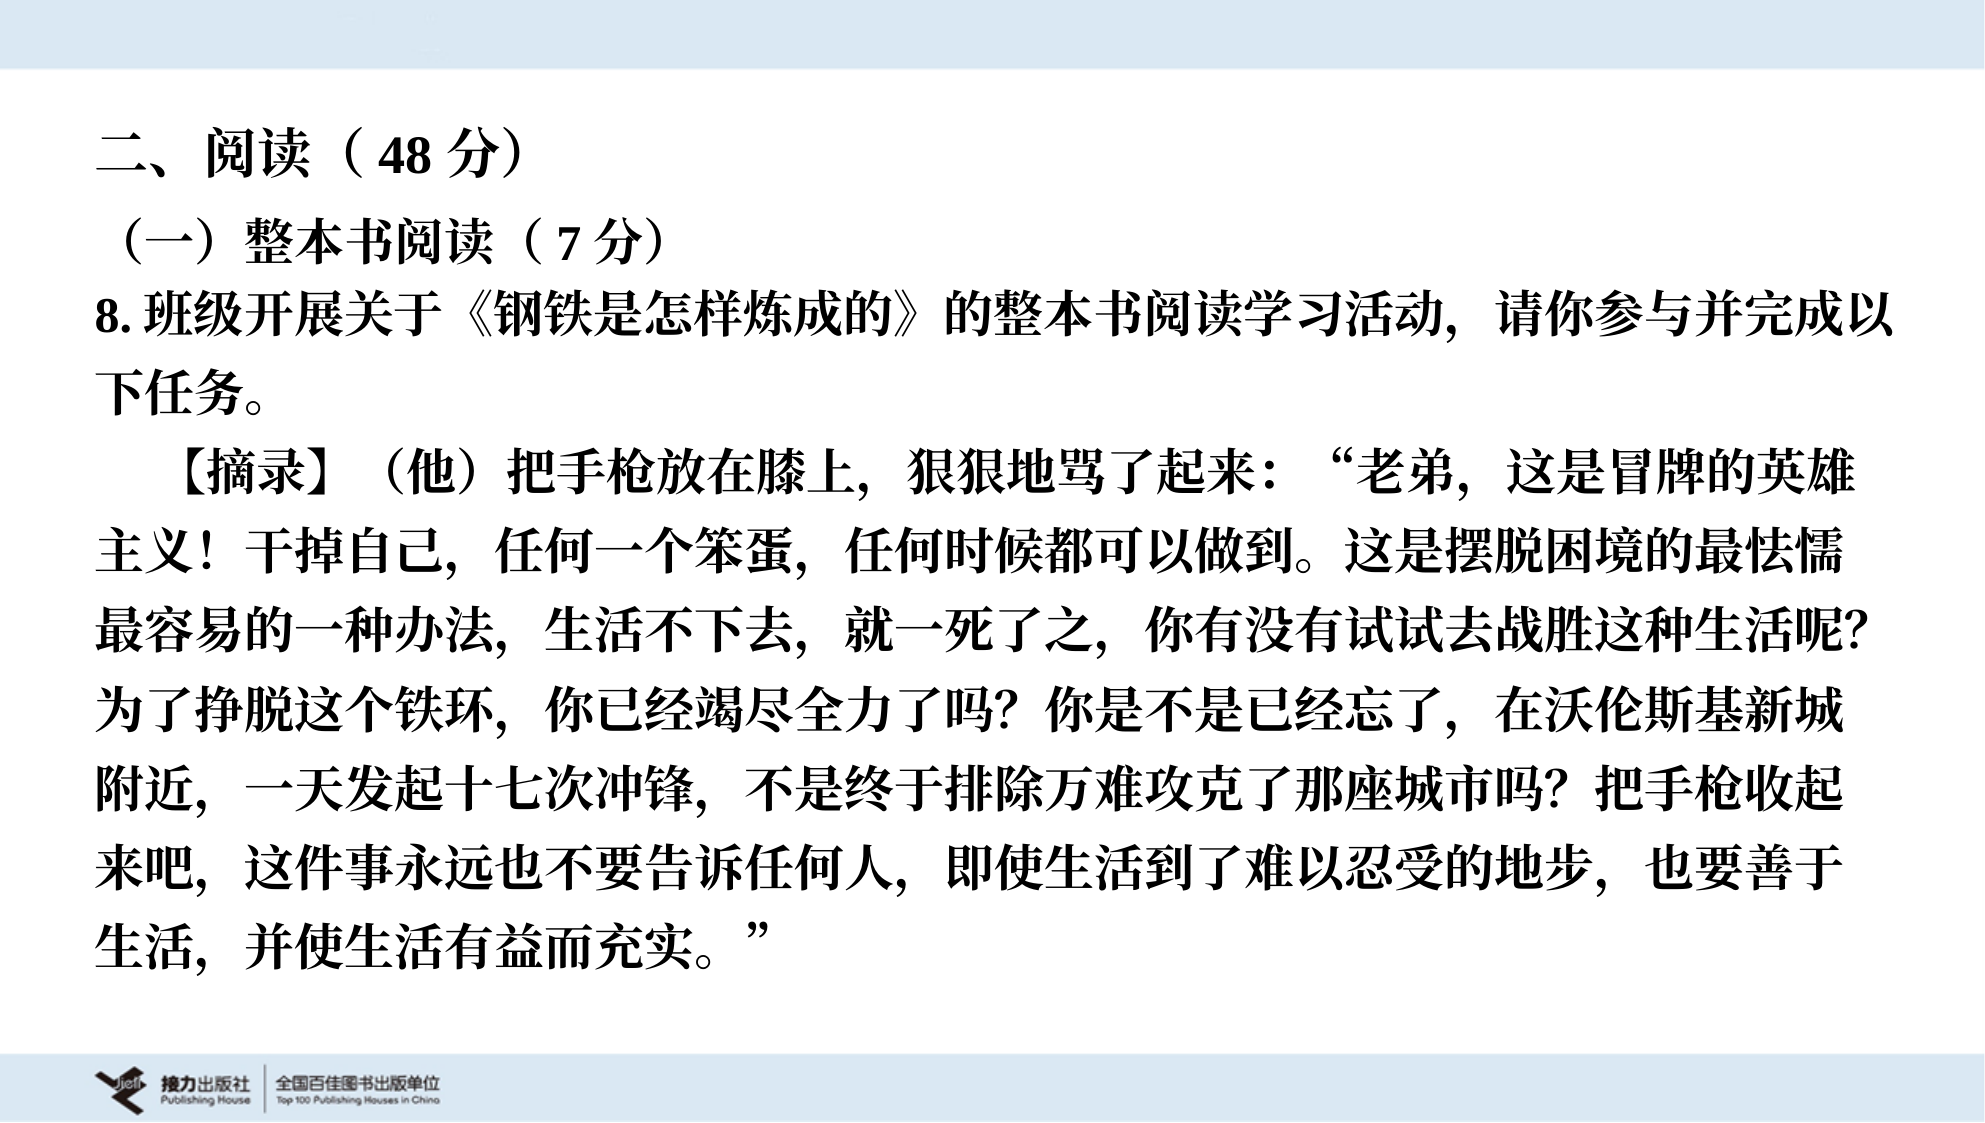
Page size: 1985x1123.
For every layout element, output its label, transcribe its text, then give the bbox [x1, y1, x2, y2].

text_box 8.班级开展关于《钢铁是怎样炼成的》的整本书阅读学习活动，请你参与并完成以 下任务。 【摘录】（他）把手枪放在膝上，狠狠地骂了起来：“老弟，这是冒牌的英雄 主义！干掉自己，任何一个笨蛋，任何时候都可以做到。这是摆脱困境的最怯懦 最容易的一种办法，生活不下去，就一死了之，你有没有试试去战胜这种生活呢？ 为了挣脱这个铁环，你已经竭尽全力了吗？你是不是已经忘了，在沃伦斯基新城 附近，一天发起十七次冲锋，不是终于排除万难攻克了那座城市吗？把手枪收起 来吧，这件事永远也不要告诉任何人，即使生活到了难以忍受的地步，也要善于 生活，并使生活有益而充实。” [94, 262, 1892, 976]
text_box 二、阅读（48分） [94, 88, 1892, 183]
text_box （一）整本书阅读（7分） [94, 183, 1892, 262]
picture [0, 0, 1985, 1122]
